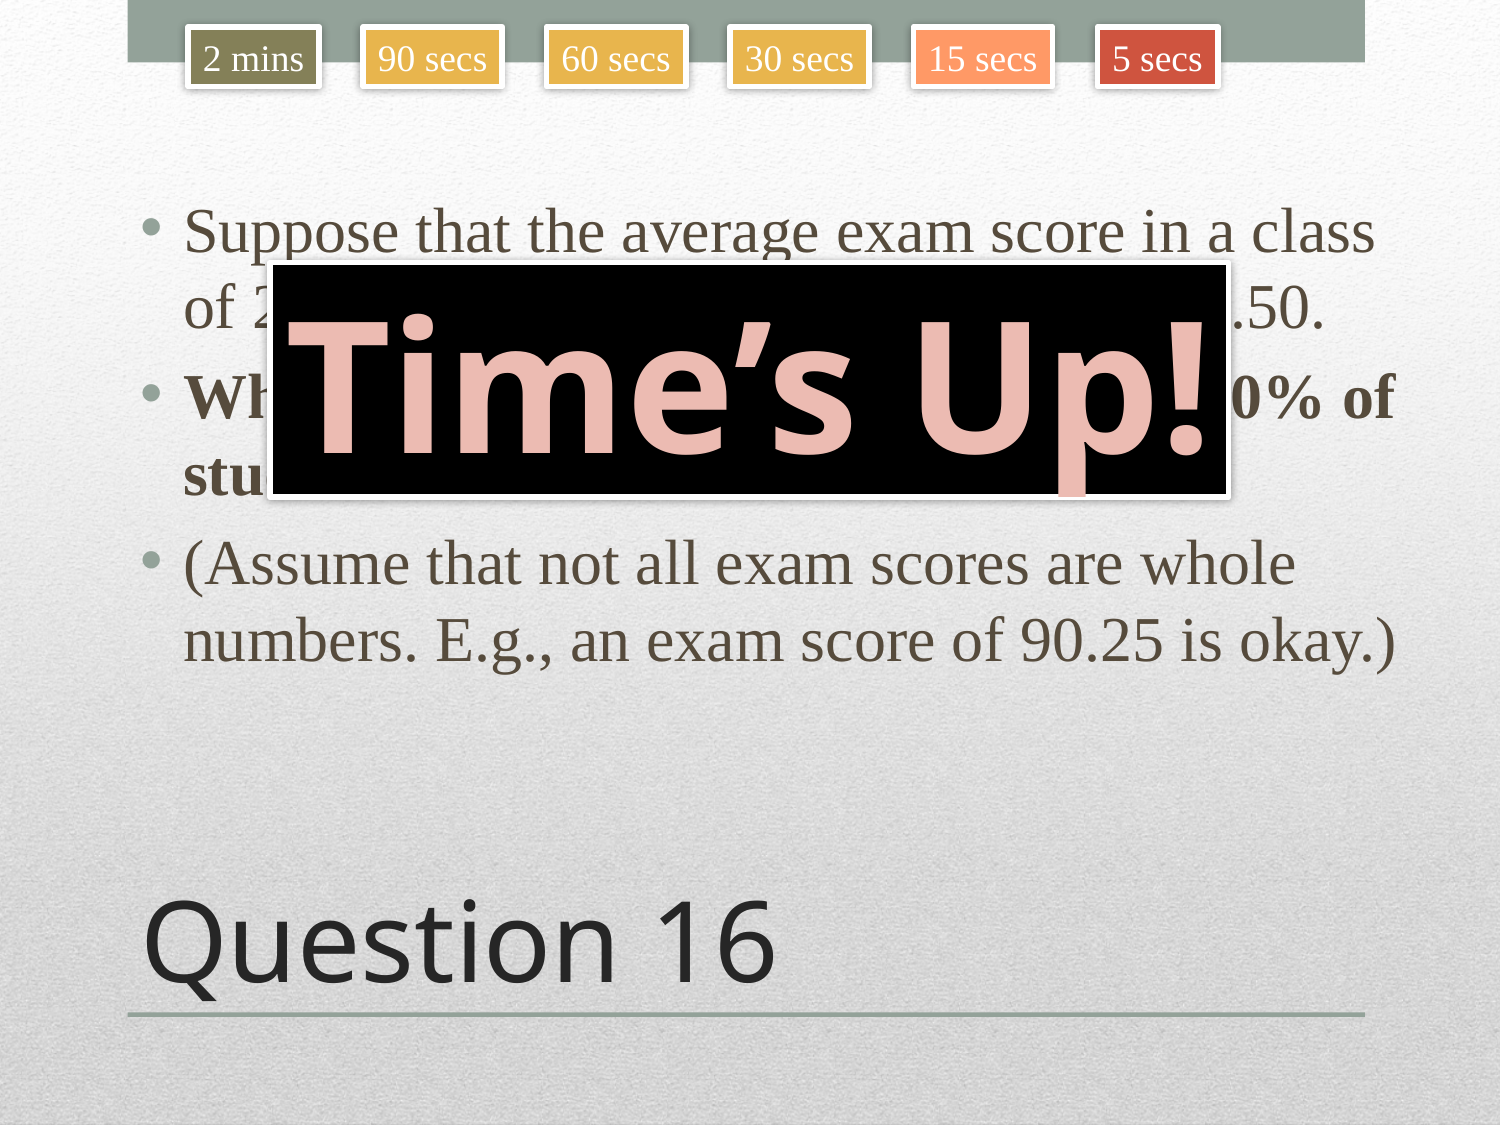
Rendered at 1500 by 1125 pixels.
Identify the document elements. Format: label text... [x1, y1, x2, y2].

text_box 30 secs [727, 24, 872, 89]
text_box Time’s Up! [267, 260, 1231, 500]
text_box 15 secs [911, 24, 1055, 89]
list Suppose that the average exam score in a class of 20 is 82%. The standard deviation is 2.50. What exam score cuts off the bottom 20% of students? (Assume that not all exam scores are whole numbers. E.g., an exam score of 90.25 is okay.) [125, 112, 1438, 750]
title Question 16 [125, 750, 1238, 1013]
text_box 90 secs [360, 24, 505, 89]
text_box 2 mins [185, 24, 322, 89]
text_box 5 secs [1095, 24, 1221, 89]
text_box 60 secs [544, 24, 689, 89]
